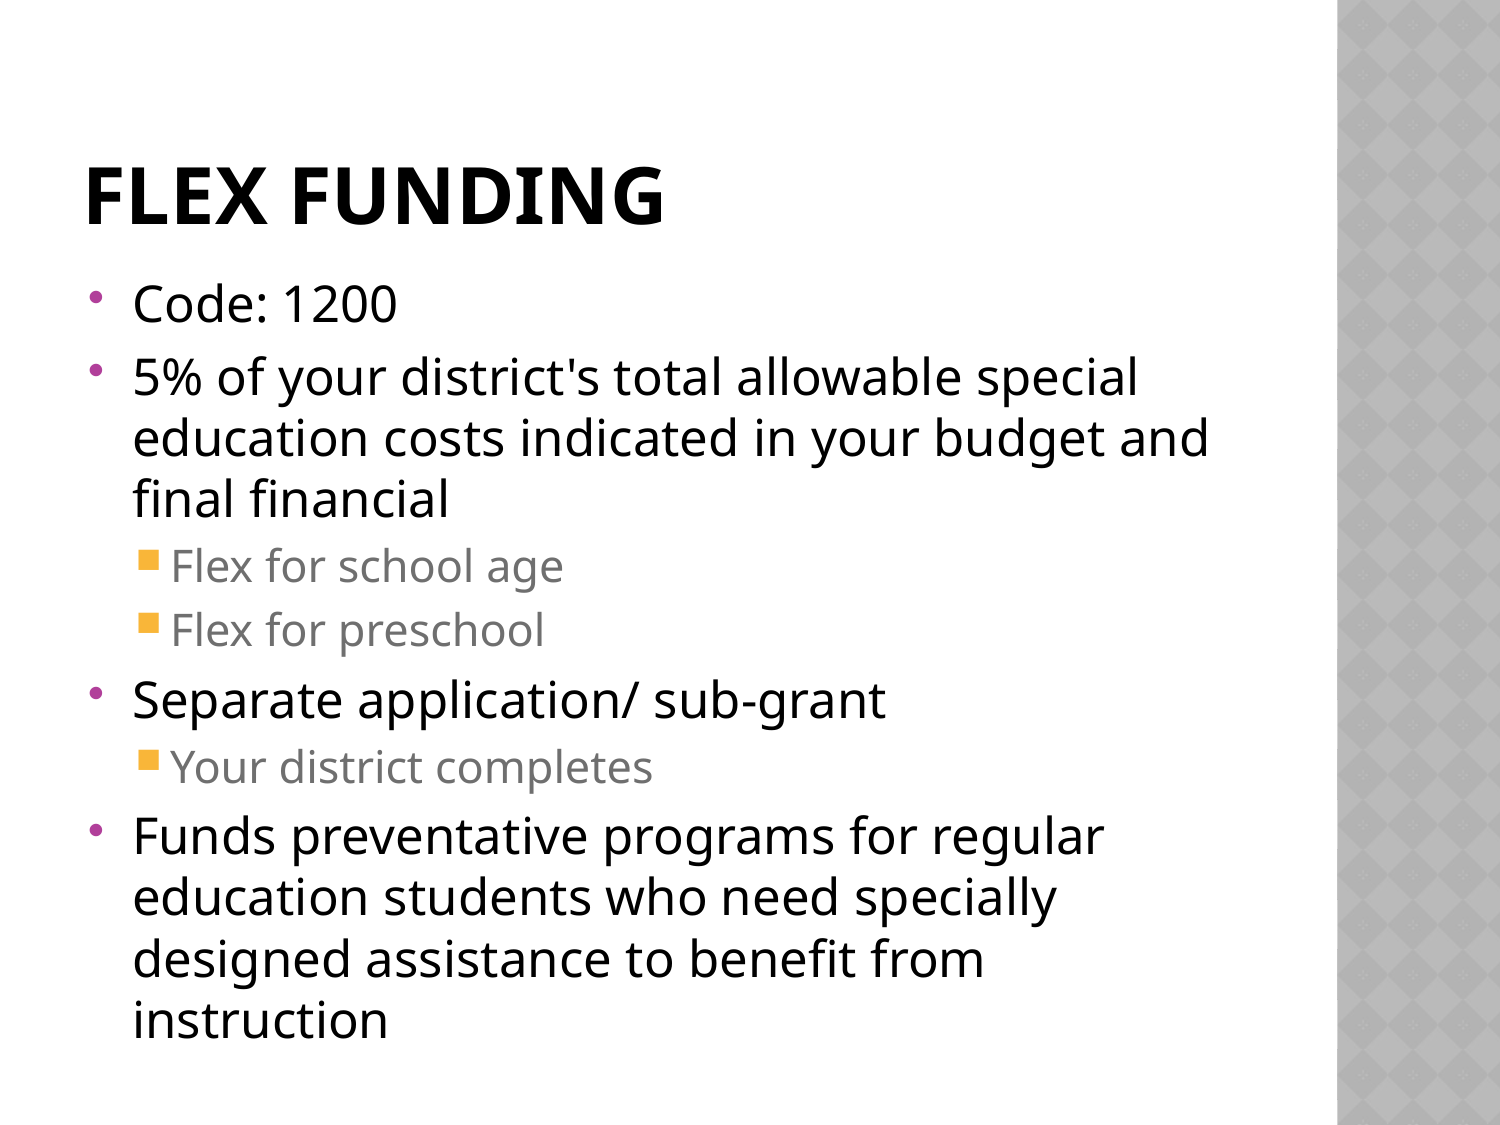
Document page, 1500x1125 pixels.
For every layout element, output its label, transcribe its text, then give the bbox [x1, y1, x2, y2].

list Code: 1200 5% of your district's total allowable special education costs indicated in your budget and final financial Flex for school age Flex for preschool Separate application/ sub-grant Your district completes Funds preventative programs for regular education students who need specially designed assistance to benefit from instruction [75, 264, 1263, 1059]
title Flex funding [75, 52, 1263, 240]
